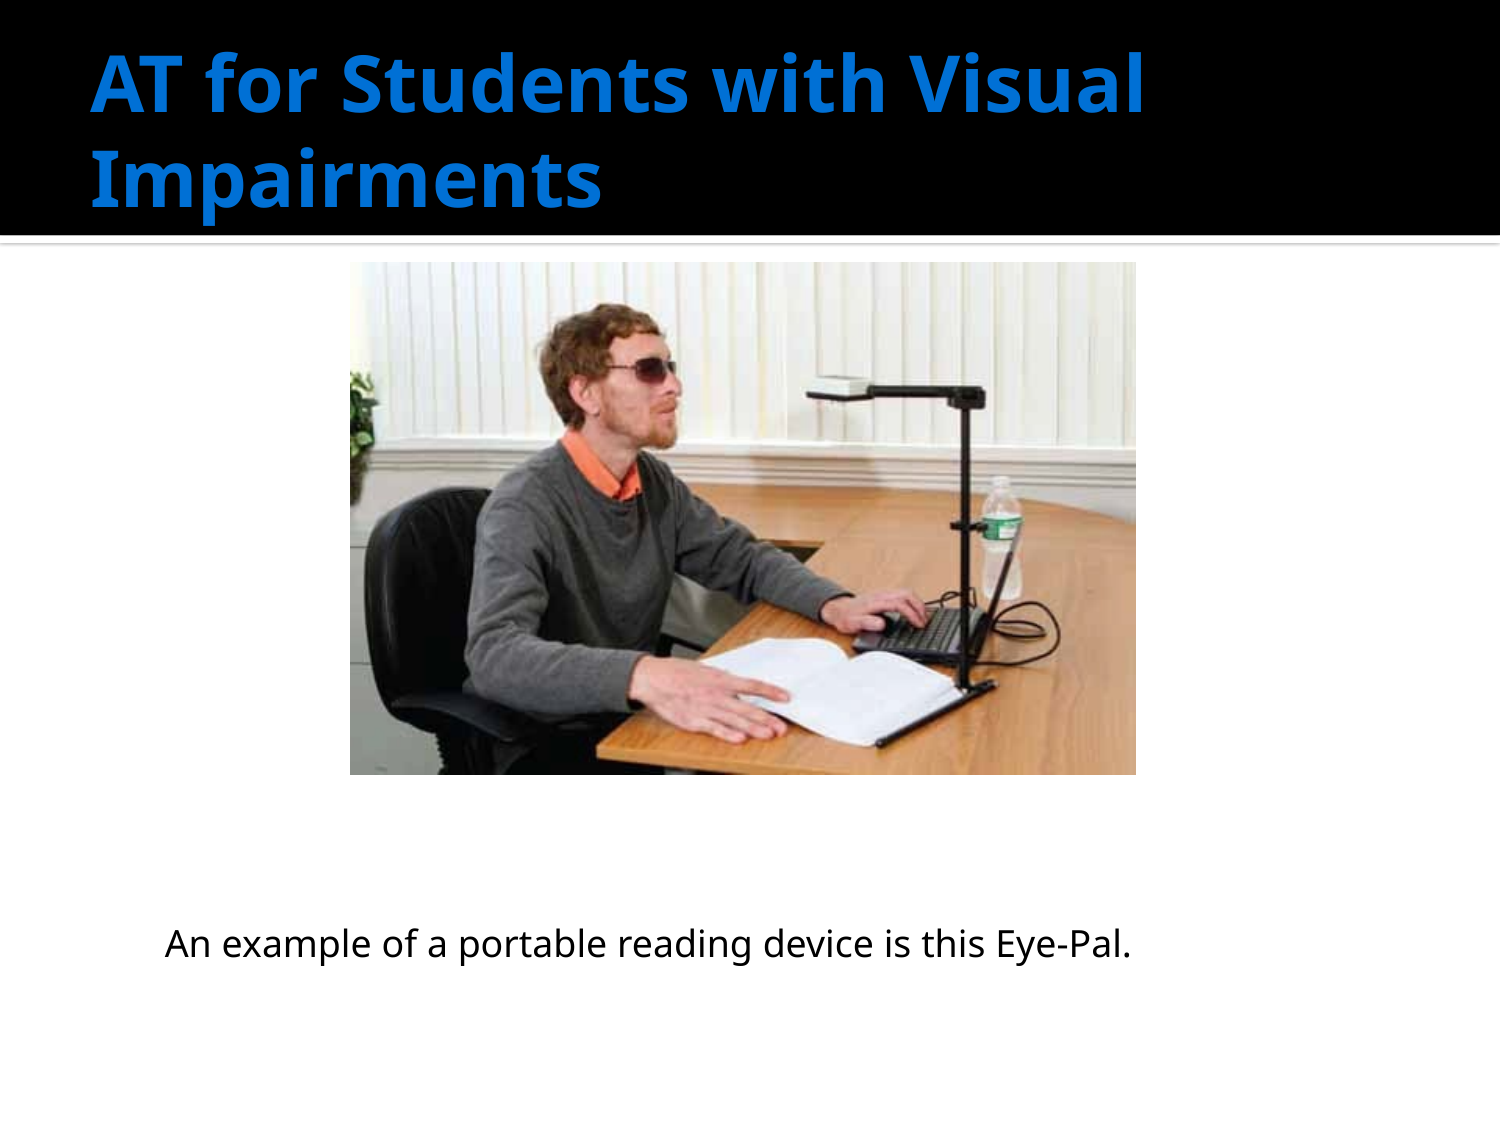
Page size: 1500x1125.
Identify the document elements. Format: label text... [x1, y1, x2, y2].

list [349, 262, 1136, 775]
text_box An example of a portable reading device is this Eye-Pal. [149, 912, 1425, 973]
title AT for Students with Visual Impairments [75, 25, 1425, 231]
